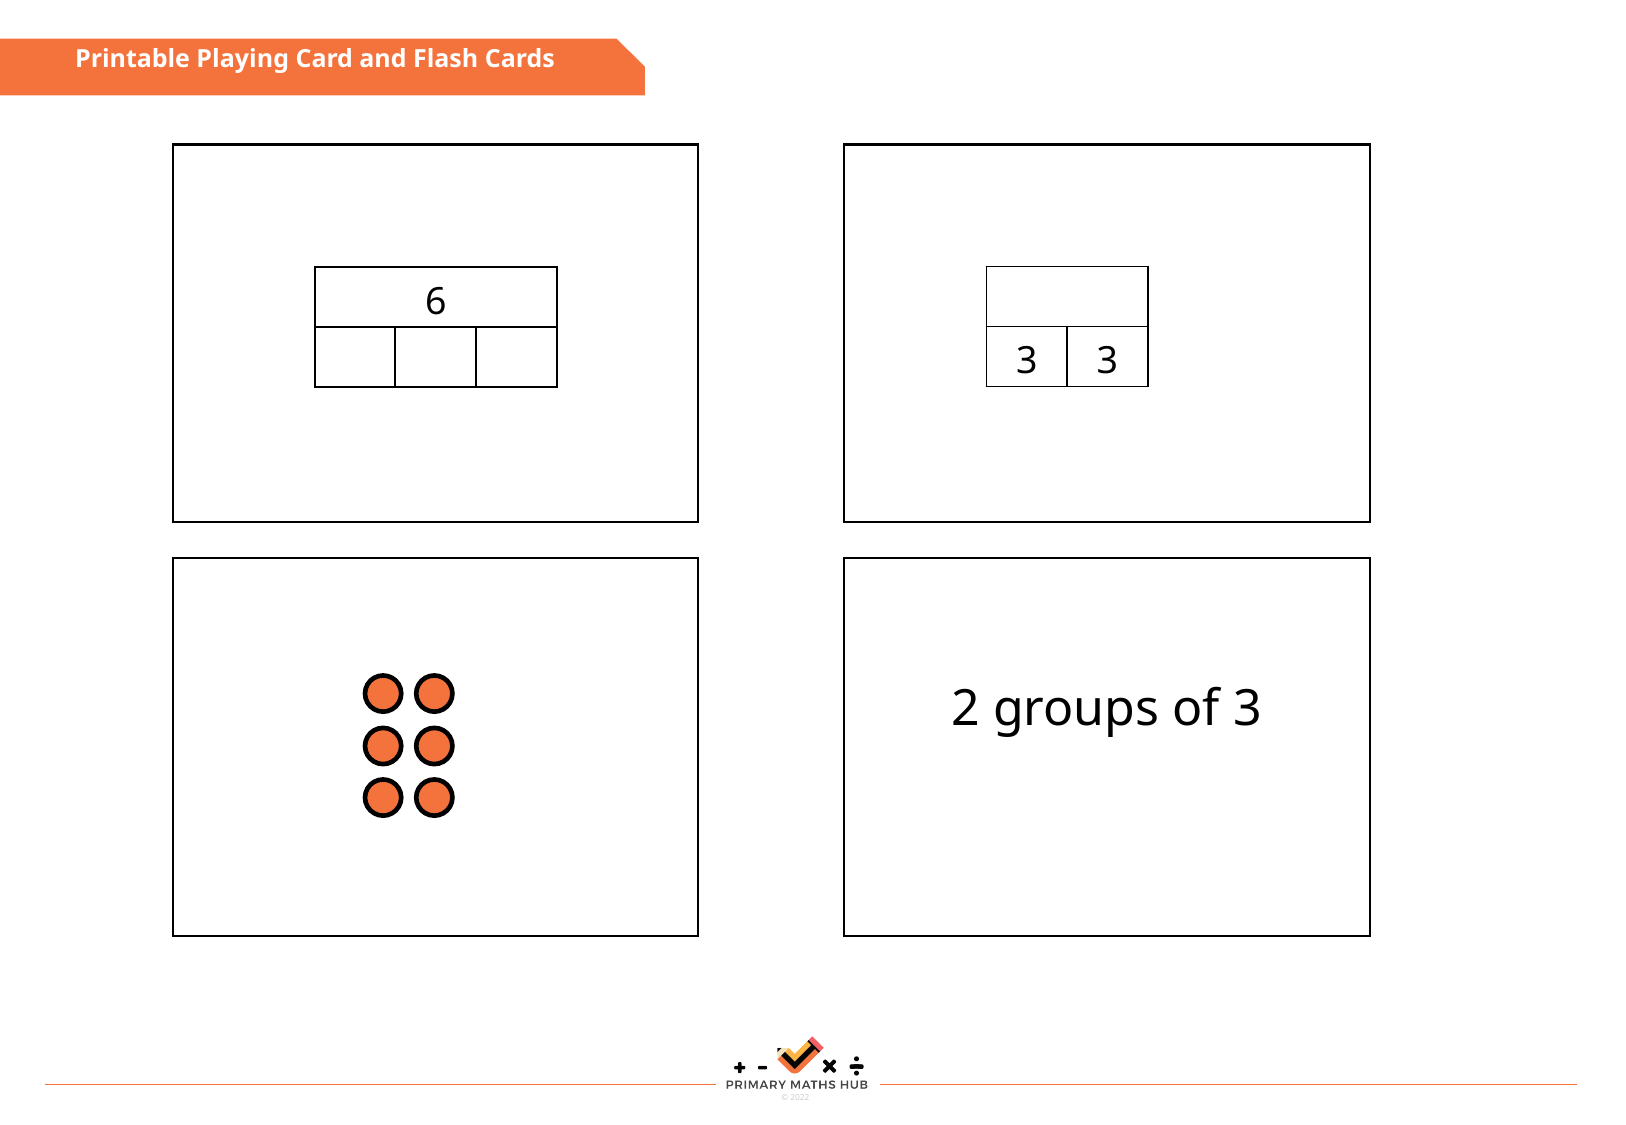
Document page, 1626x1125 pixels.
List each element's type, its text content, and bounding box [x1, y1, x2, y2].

table_cell 3 [987, 327, 1066, 386]
text_box [363, 674, 403, 713]
text_box [172, 143, 699, 523]
text_box [415, 726, 454, 766]
text_box [415, 674, 454, 713]
table_header [987, 267, 1147, 326]
table_cell [396, 328, 475, 386]
table_header 6 [316, 268, 556, 326]
text_box [415, 778, 454, 817]
text_box 2 groups of 3 [844, 668, 1370, 743]
text_box [843, 557, 1371, 937]
table_cell [477, 328, 556, 386]
text_box Printable Playing Card and Flash Cards [0, 37, 646, 97]
text_box [363, 778, 403, 817]
text_box [172, 557, 699, 937]
table_cell [316, 328, 394, 386]
picture [722, 1034, 872, 1094]
table_cell 3 [1068, 327, 1147, 386]
text_box [363, 726, 403, 766]
text_box [843, 143, 1371, 523]
text_box © 2022 [720, 1084, 870, 1110]
